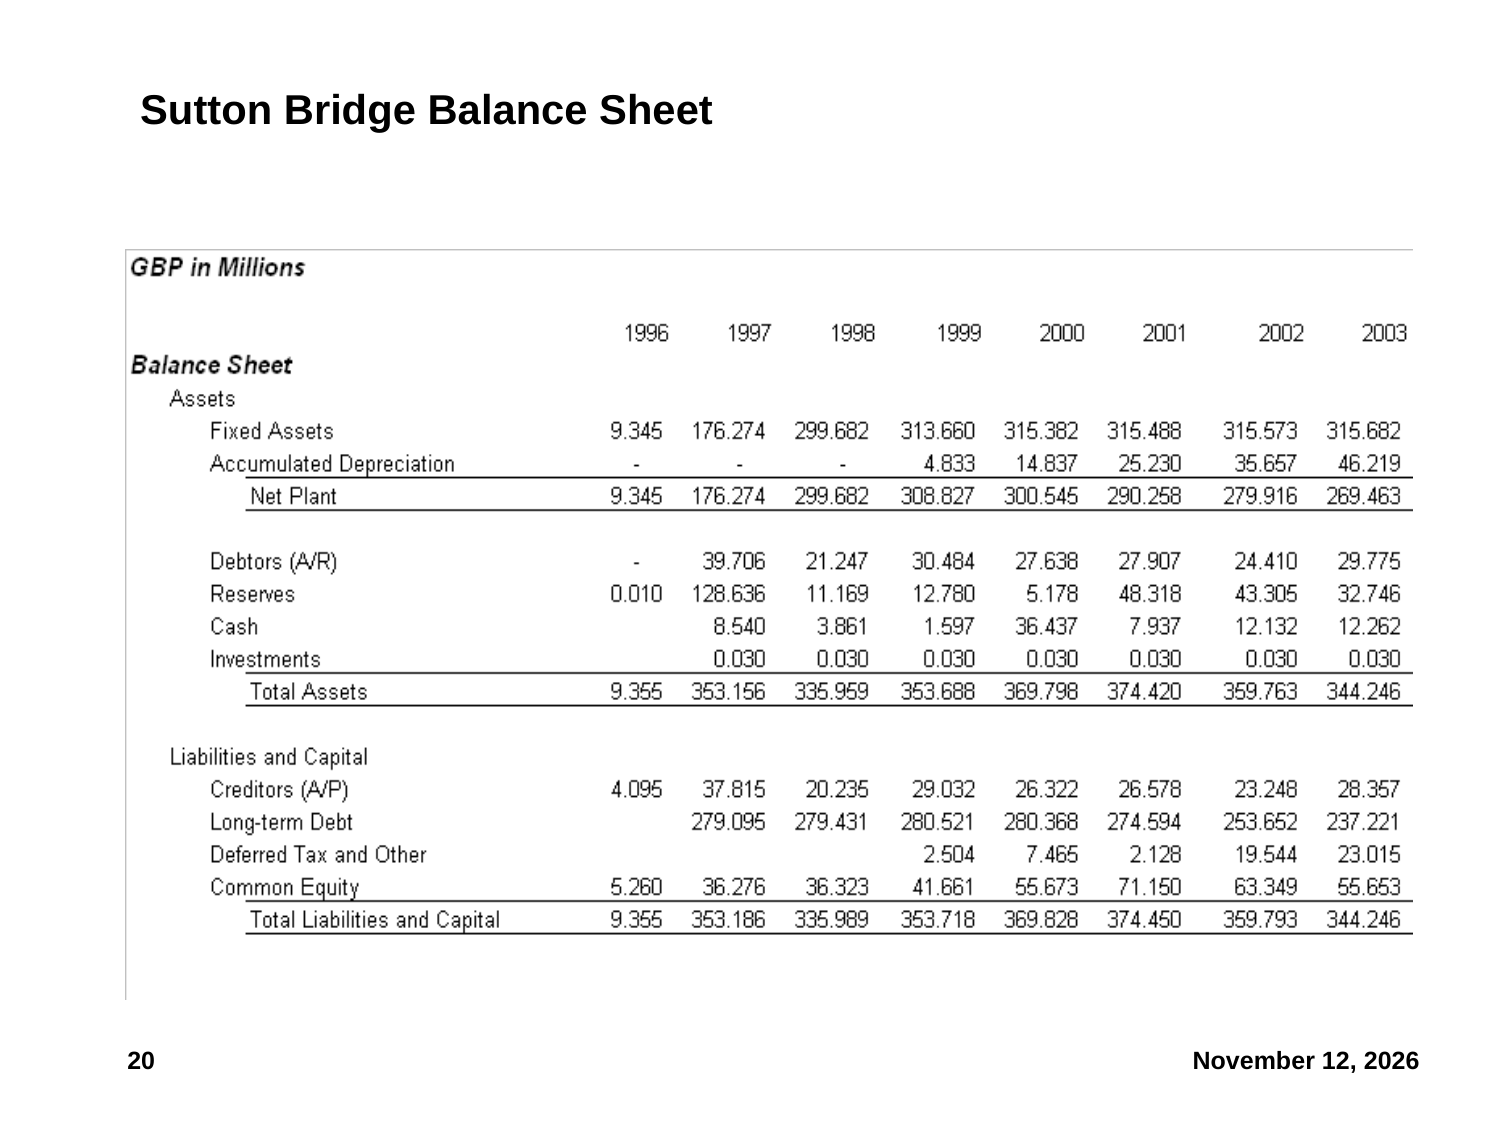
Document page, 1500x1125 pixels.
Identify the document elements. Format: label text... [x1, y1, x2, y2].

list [124, 249, 1413, 1001]
title Sutton Bridge Balance Sheet [124, 74, 1376, 226]
